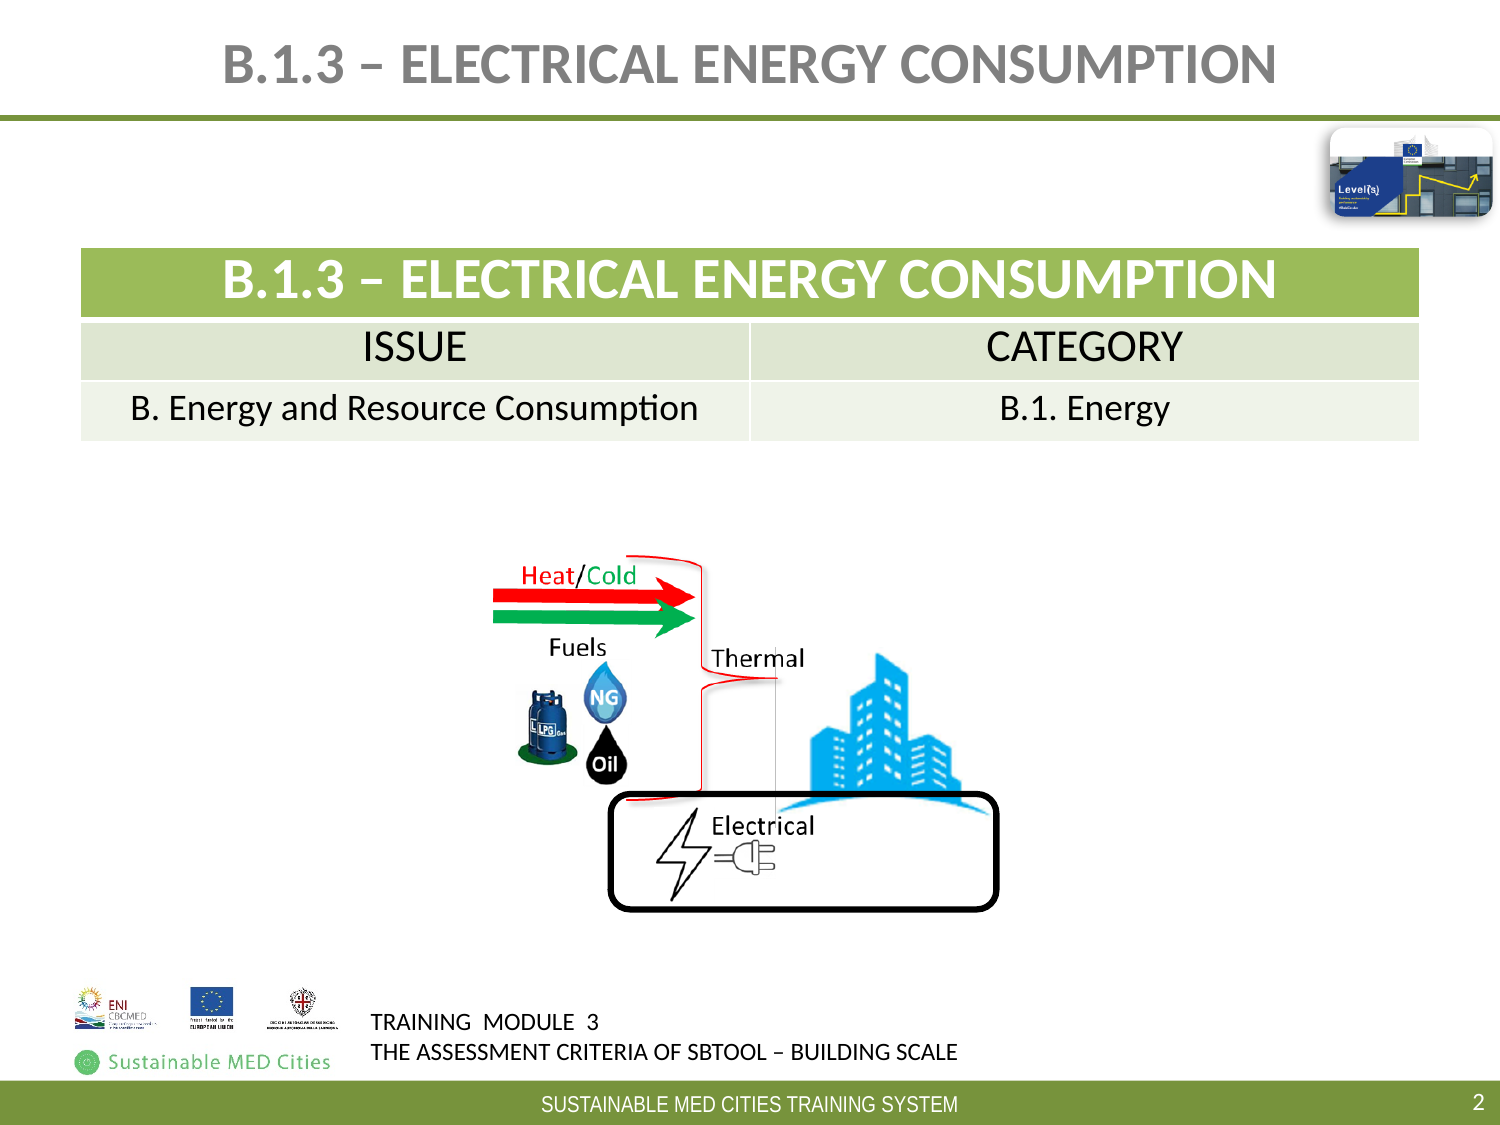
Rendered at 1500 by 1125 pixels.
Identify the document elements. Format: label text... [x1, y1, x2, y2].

table_cell B.1. Energy [751, 382, 1419, 441]
table_cell ISSUE [81, 323, 749, 380]
picture [1329, 127, 1493, 217]
table_cell B. Energy and Resource Consumption [81, 382, 749, 441]
table_header B.1.3 – ELECTRICAL ENERGY CONSUMPTION [81, 248, 1419, 317]
title B.1.3 – ELECTRICAL ENERGY CONSUMPTION [0, 0, 1500, 121]
picture [492, 548, 997, 903]
slide_number 2 [1149, 1077, 1500, 1125]
picture [62, 978, 356, 1080]
table_cell CATEGORY [751, 323, 1419, 380]
